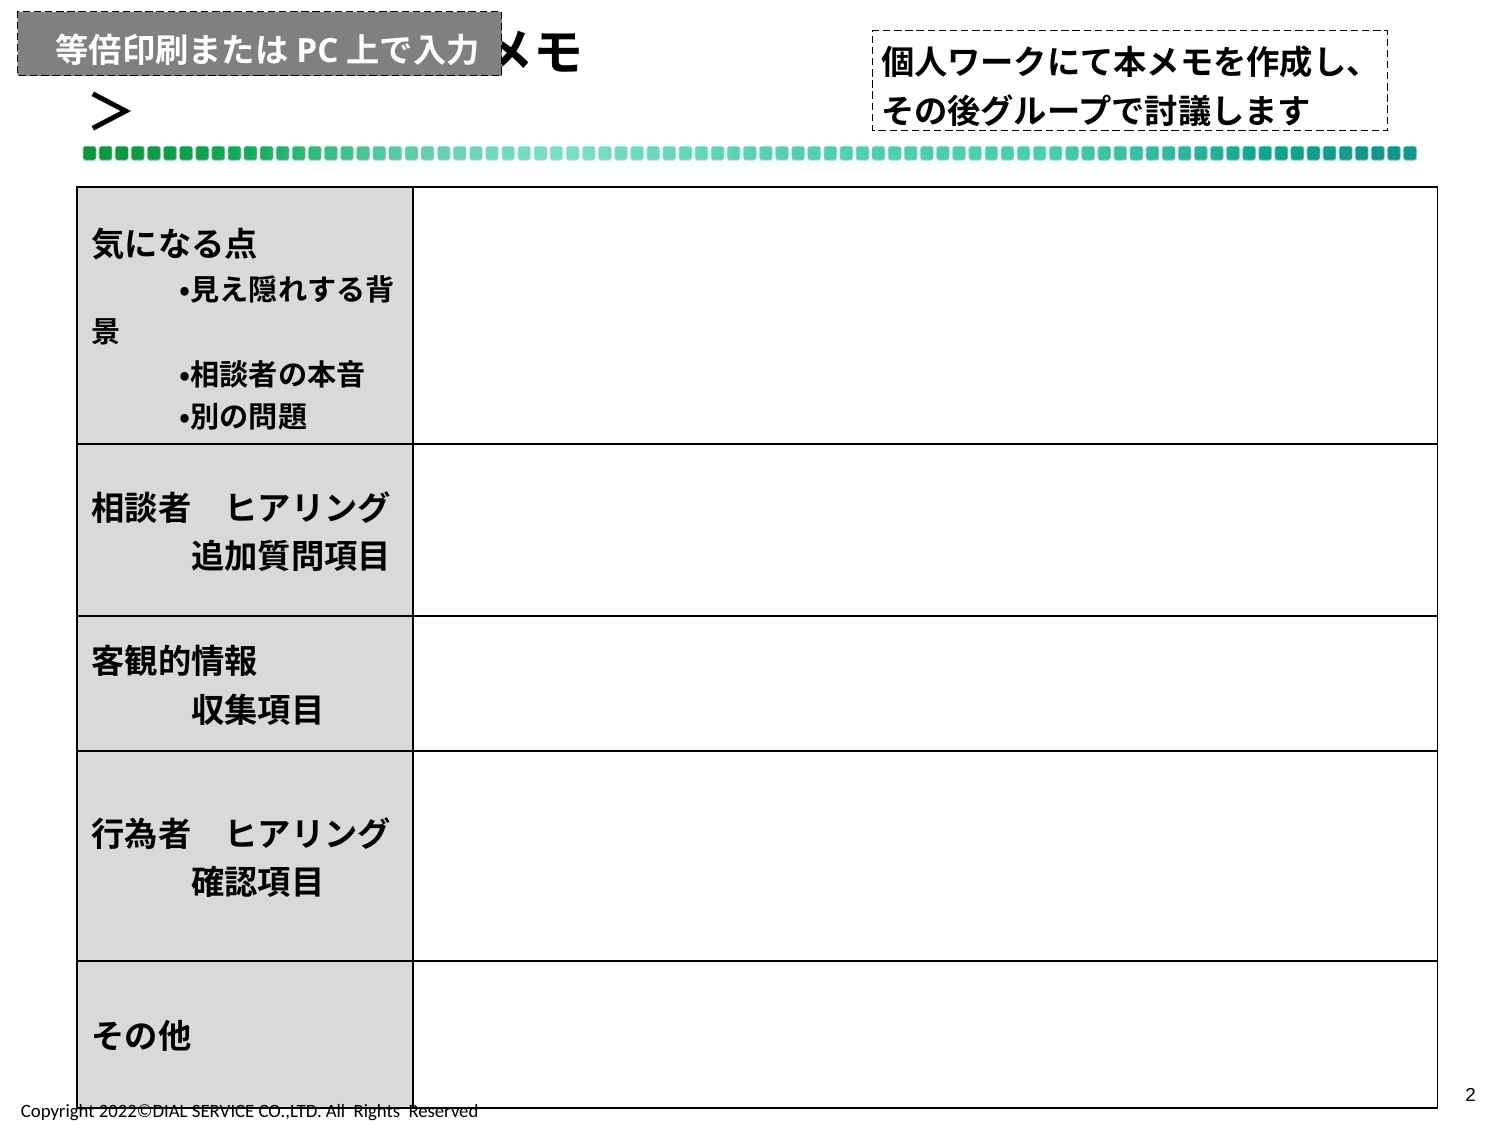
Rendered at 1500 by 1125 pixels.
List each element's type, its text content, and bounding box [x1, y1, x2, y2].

table_cell 客観的情報 収集項目 [78, 617, 412, 750]
table_cell [414, 445, 1437, 615]
picture [0, 119, 1500, 176]
table_cell [414, 752, 1437, 960]
text_box 等倍印刷またはPC上で入力 [17, 11, 502, 76]
slide_number 2 [1431, 1077, 1476, 1110]
table_cell その他 [78, 962, 412, 1095]
text_box 個人ワークにて本メモを作成し、 その後グループで討議します [872, 30, 1388, 131]
text_box Copyright 2022©DIAL SERVICE CO.,LTD. All Rights Reserved [5, 1095, 627, 1125]
table_cell [414, 617, 1437, 750]
table_cell [414, 962, 1437, 1107]
table_cell 行為者 ヒアリング 確認項目 [78, 752, 412, 960]
table_cell 相談者 ヒアリング 追加質問項目 [78, 445, 412, 615]
title グループワーク＜メモ＞ [86, 76, 627, 141]
table_header 気になる点 ・見え隠れする背景 ・相談者の本音 ・別の問題 [78, 188, 412, 443]
table_header [414, 188, 1437, 443]
